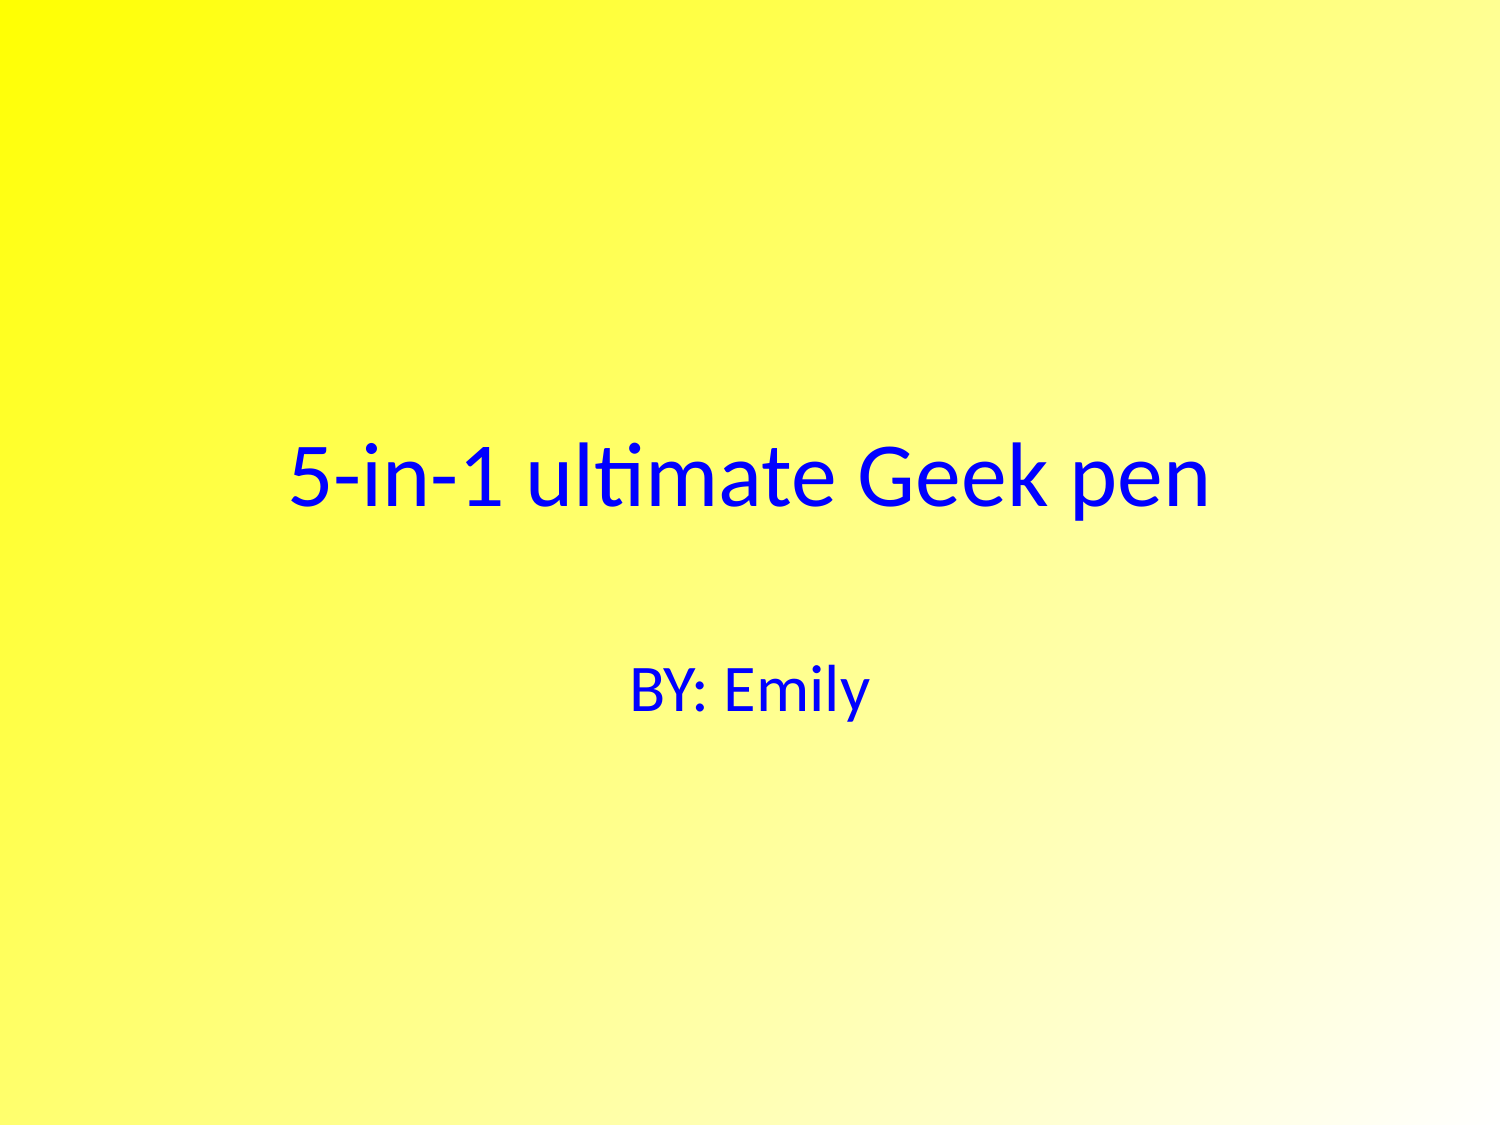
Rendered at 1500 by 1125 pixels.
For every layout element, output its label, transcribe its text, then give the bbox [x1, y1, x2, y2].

title 5-in-1 ultimate Geek pen [112, 349, 1388, 591]
subtitle BY: Emily [225, 637, 1275, 925]
